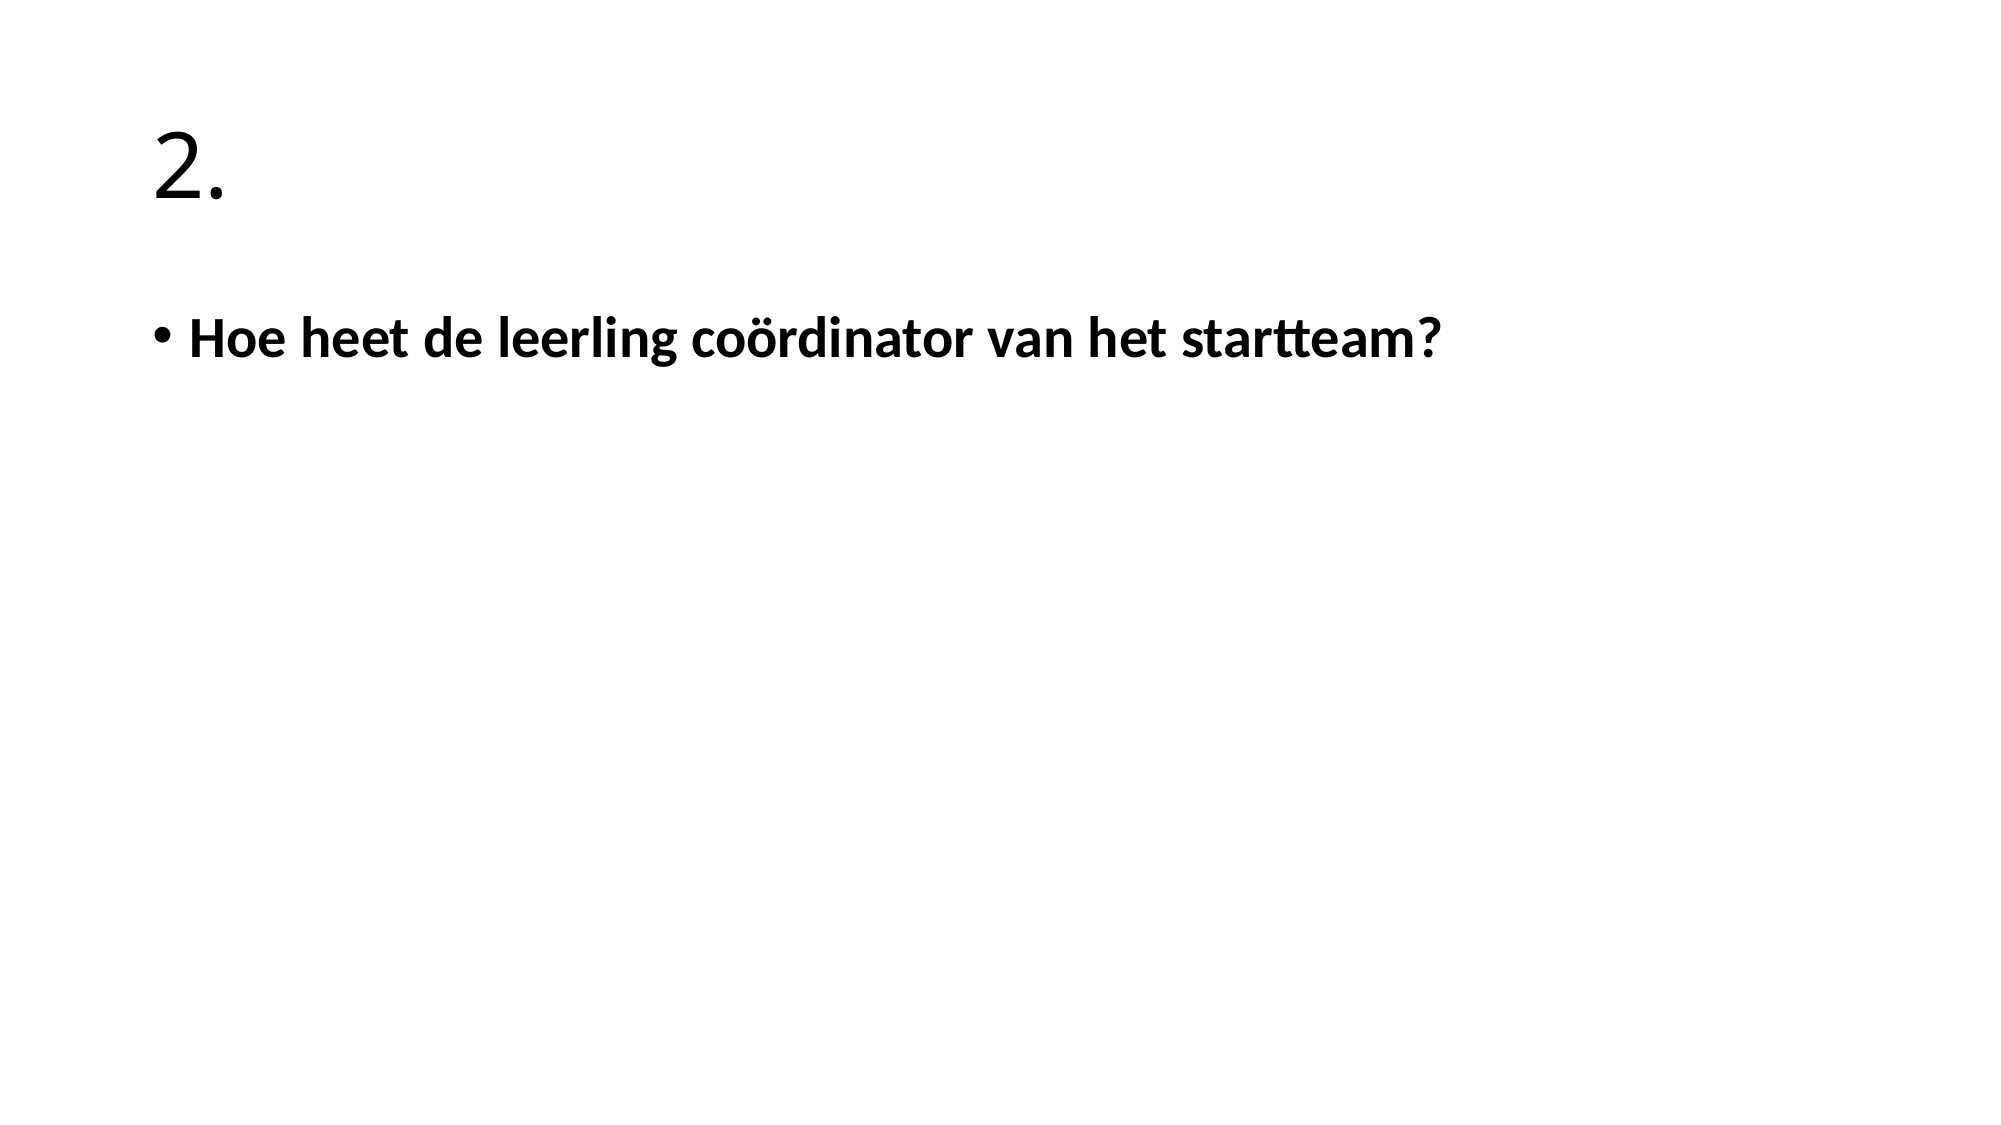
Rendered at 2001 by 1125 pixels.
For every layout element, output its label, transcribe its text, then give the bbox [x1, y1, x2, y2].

list Hoe heet de leerling coördinator van het startteam? [137, 299, 1863, 1014]
title 2. [137, 59, 1863, 278]
